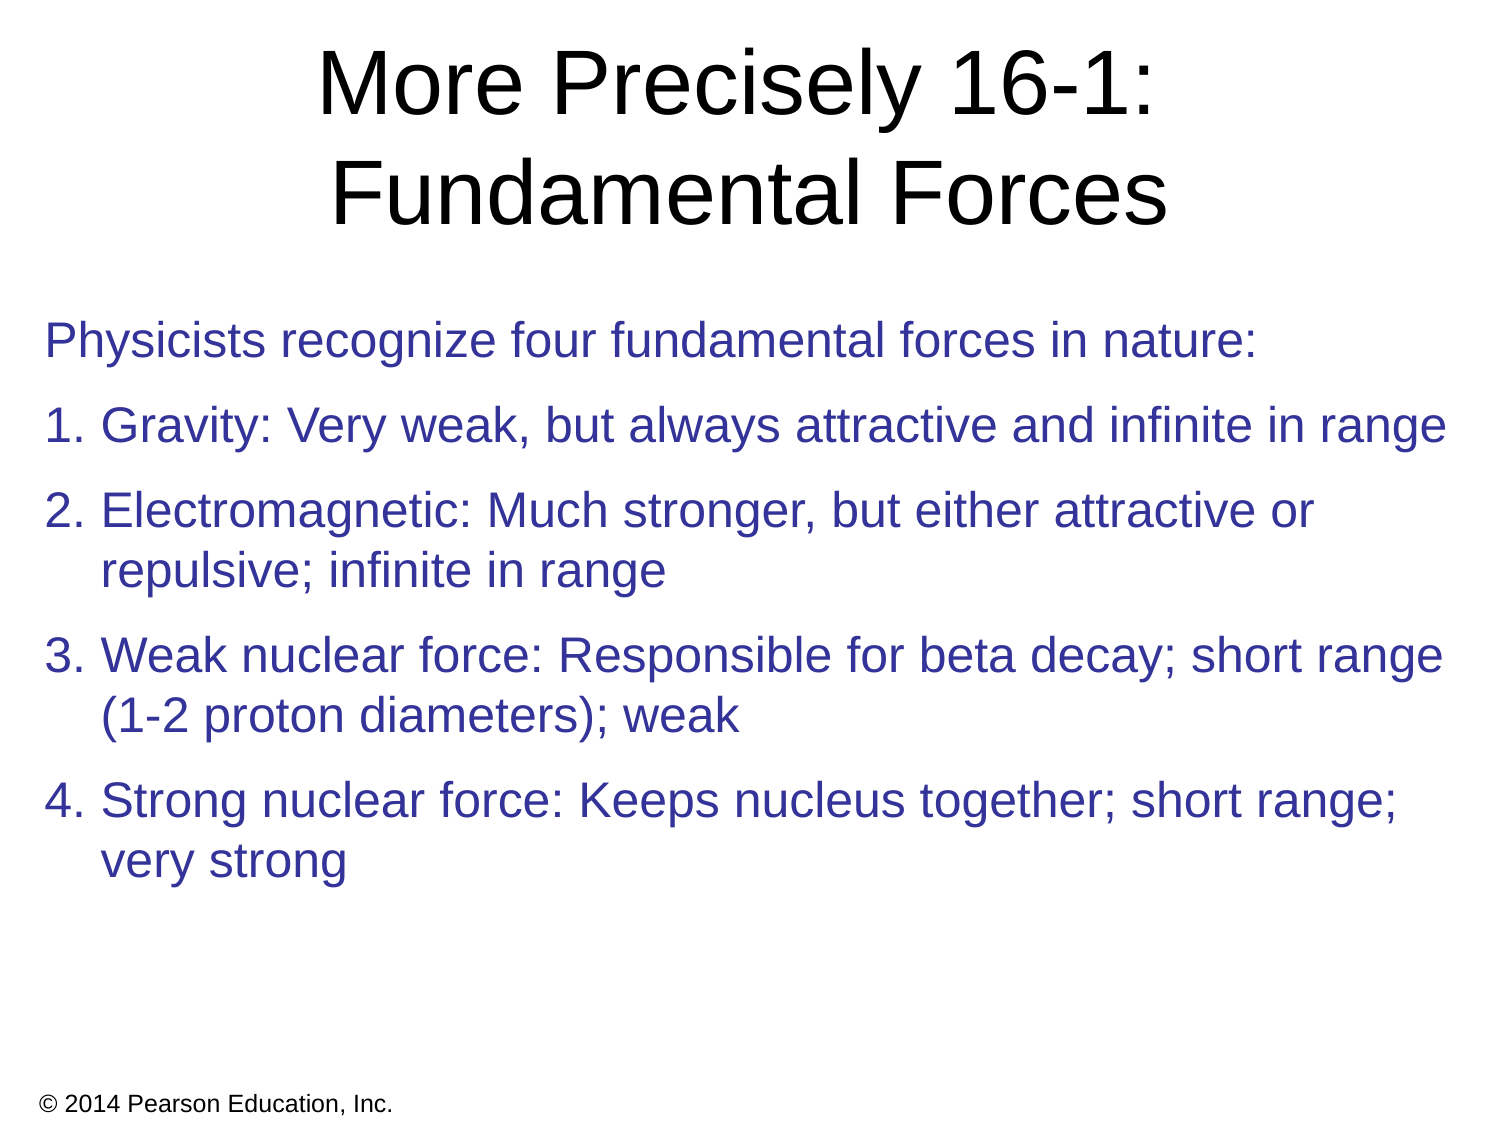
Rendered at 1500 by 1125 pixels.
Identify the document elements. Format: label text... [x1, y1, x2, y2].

title More Precisely 16-1: Fundamental Forces [75, 32, 1425, 233]
text_box Physicists recognize four fundamental forces in nature: Gravity: Very weak, but always attractive and infinite in range Electromagnetic: Much stronger, but either attractive or repulsive; infinite in range Weak nuclear force: Responsible for beta decay; short range (1-2 proton diameters); weak Strong nuclear force: Keeps nucleus together; short range; very strong [29, 299, 1468, 895]
